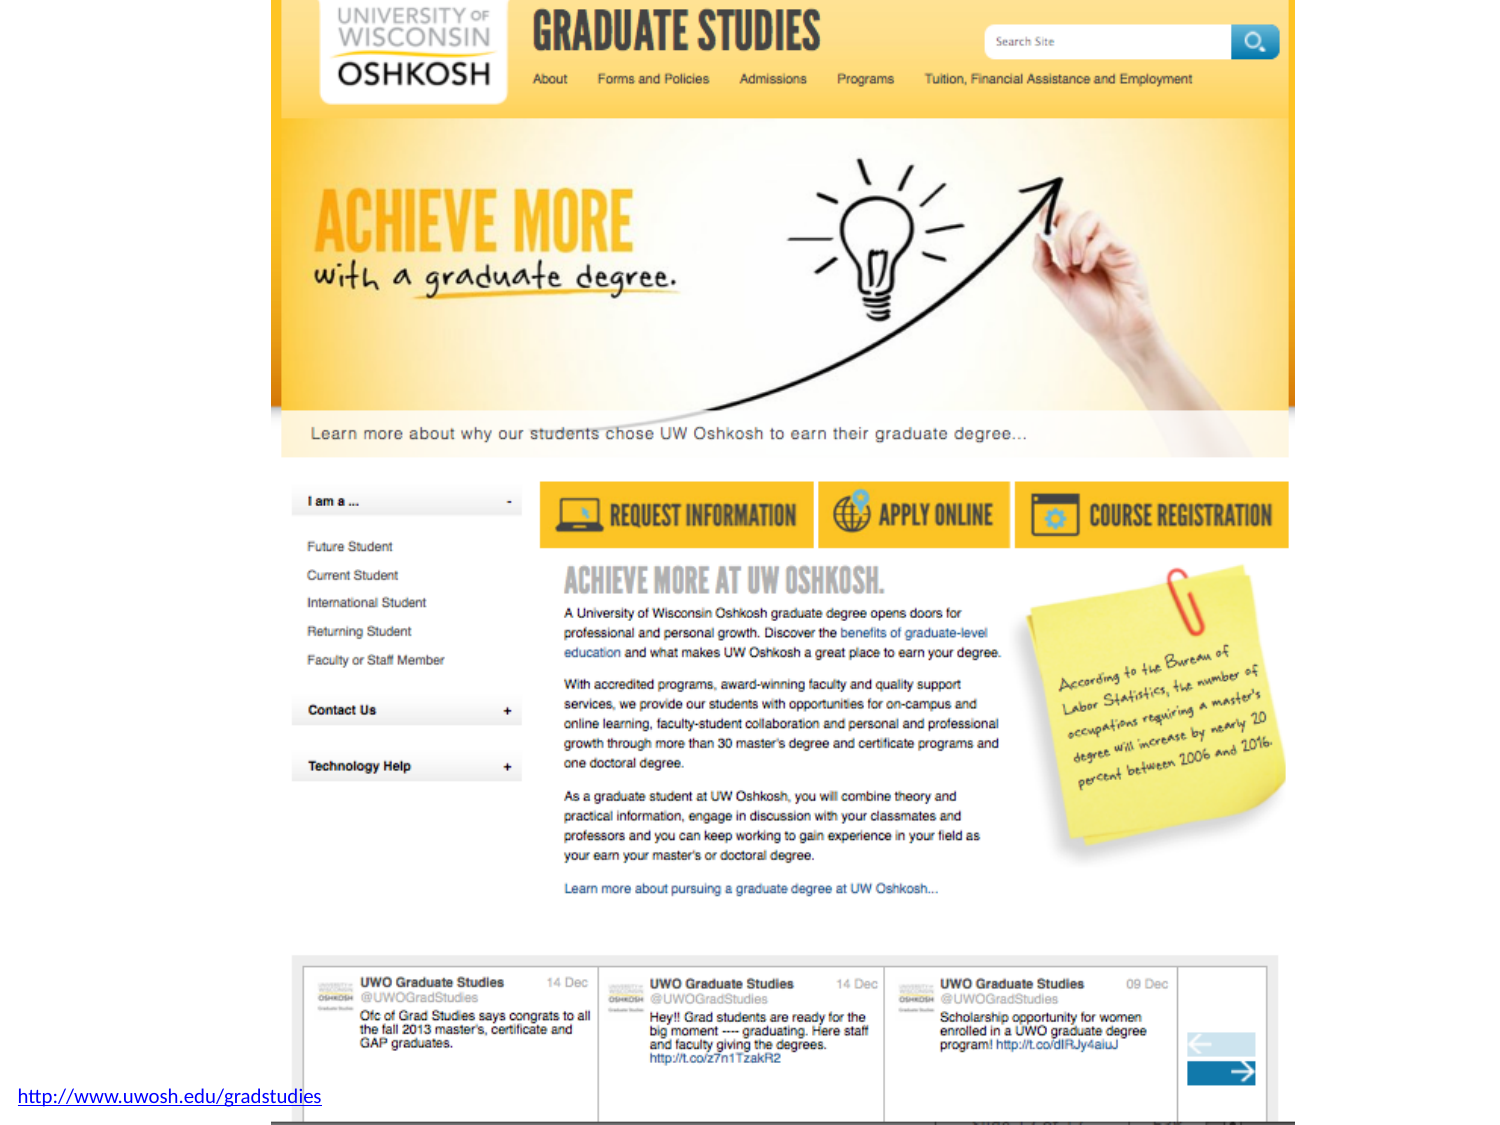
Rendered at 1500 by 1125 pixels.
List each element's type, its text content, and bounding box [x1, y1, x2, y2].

text_box http://www.uwosh.edu/gradstudies [2, 1075, 265, 1125]
picture [270, 0, 1295, 1125]
